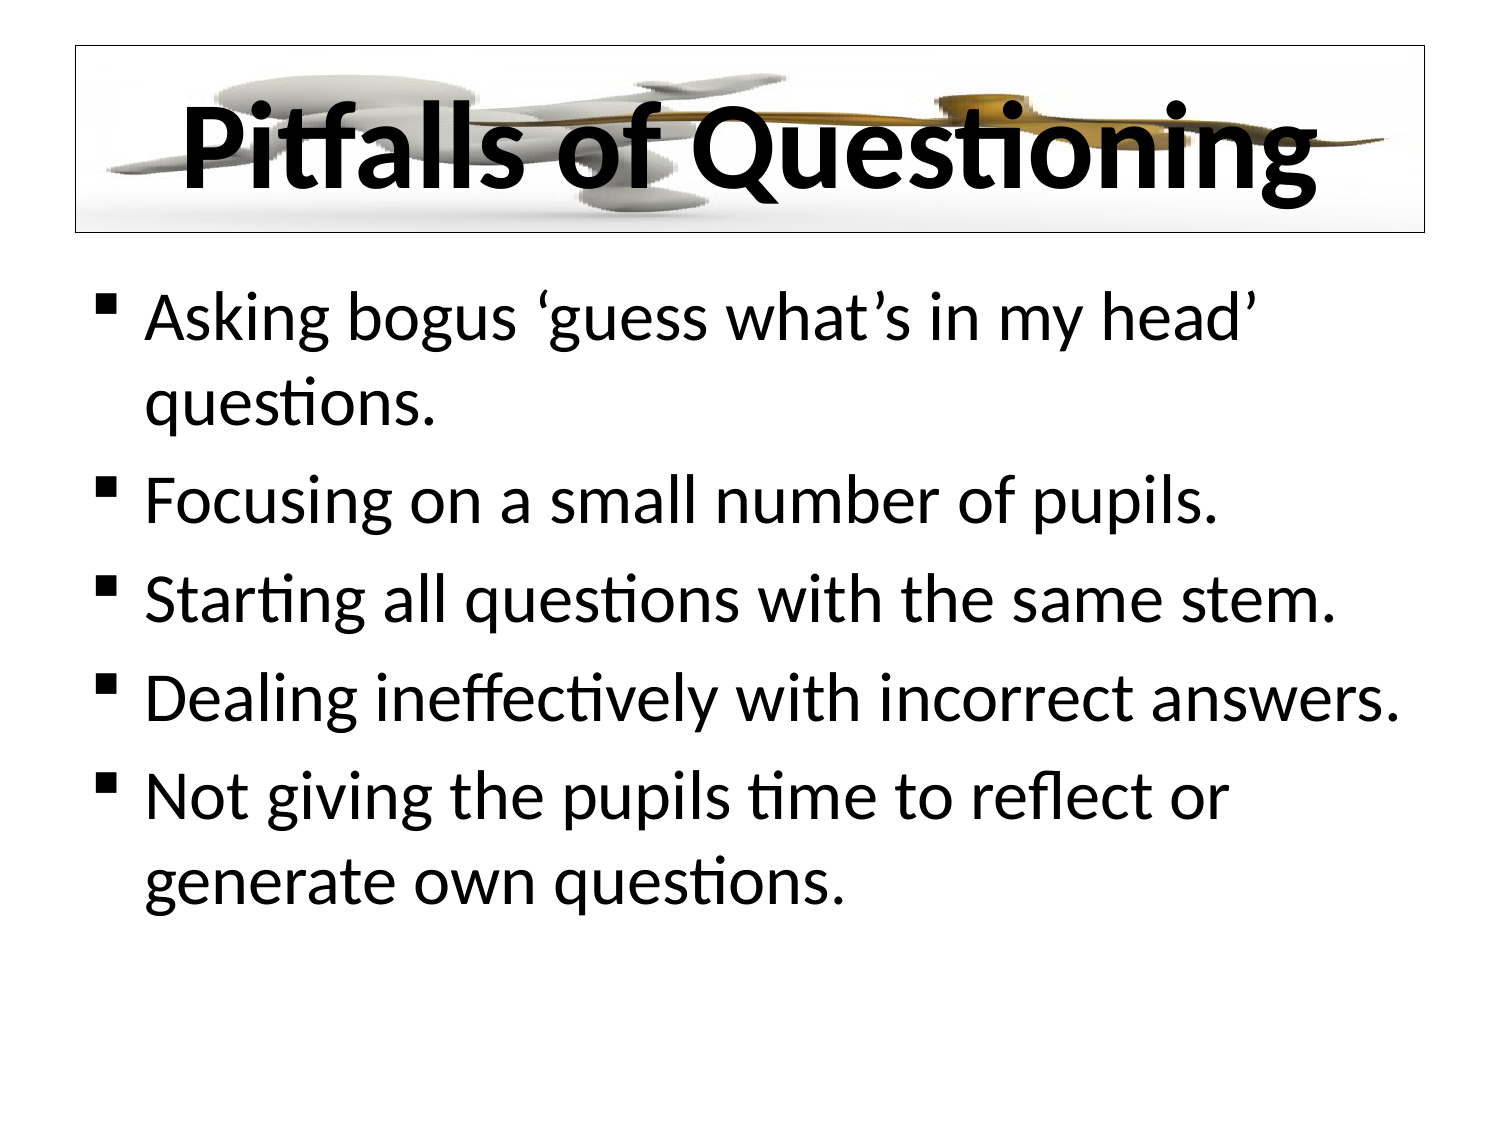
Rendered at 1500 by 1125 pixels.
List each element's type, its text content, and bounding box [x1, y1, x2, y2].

list Asking bogus ‘guess what’s in my head’ questions. Focusing on a small number of pupils. Starting all questions with the same stem. Dealing ineffectively with incorrect answers. Not giving the pupils time to reflect or generate own questions. [75, 262, 1425, 1005]
title Pitfalls of Questioning [75, 45, 1425, 233]
